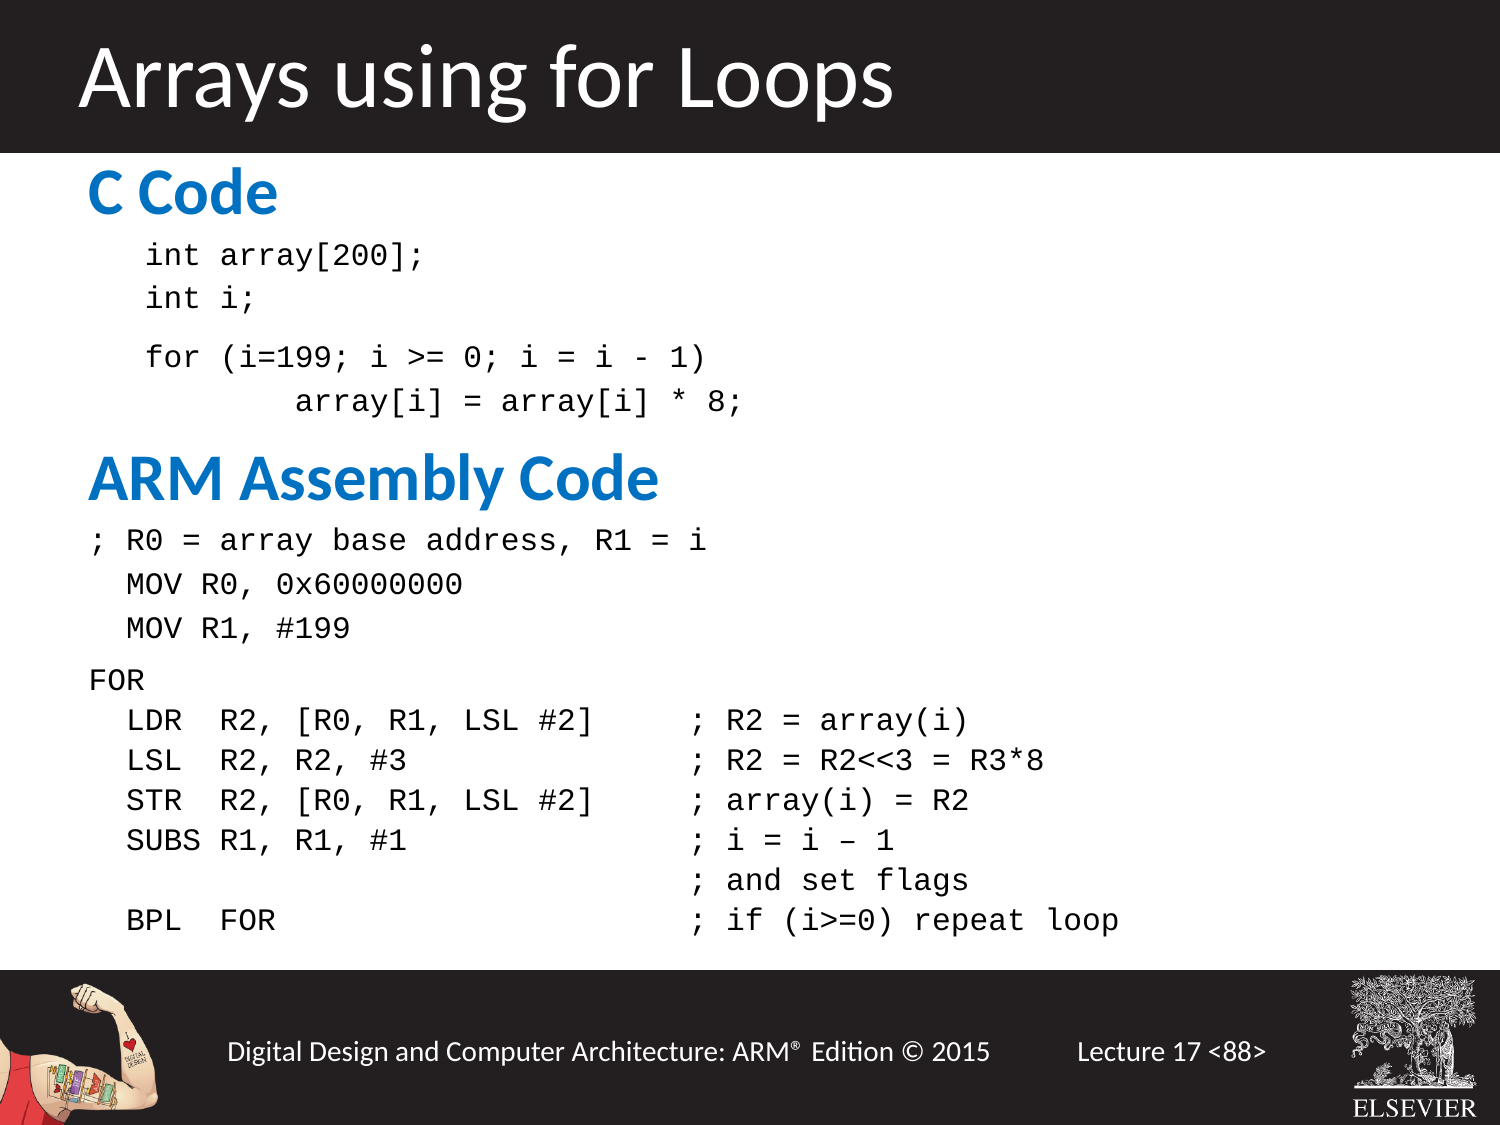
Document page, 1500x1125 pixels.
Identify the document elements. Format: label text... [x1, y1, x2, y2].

text_box Arrays using for Loops [63, 8, 1488, 133]
list C Code int array[200]; int i; for (i=199; i >= 0; i = i - 1) array[i] = array[i] * 8; ARM Assembly Code ; R0 = array base address, R1 = i MOV R0, 0x60000000 MOV R1, #199 FOR LDR R2, [R0, R1, LSL #2] ; R2 = array(i) LSL R2, R2, #3 ; R2 = R2<<3 = R3*8 STR R2, [R0, R1, LSL #2] ; array(i) = R2 SUBS R1, R1, #1 ; i = i – 1 ; and set flags BPL FOR ; if (i>=0) repeat loop [73, 140, 1362, 991]
text_box [87, 174, 1413, 1025]
picture [0, 979, 163, 1125]
picture [1350, 974, 1477, 1117]
